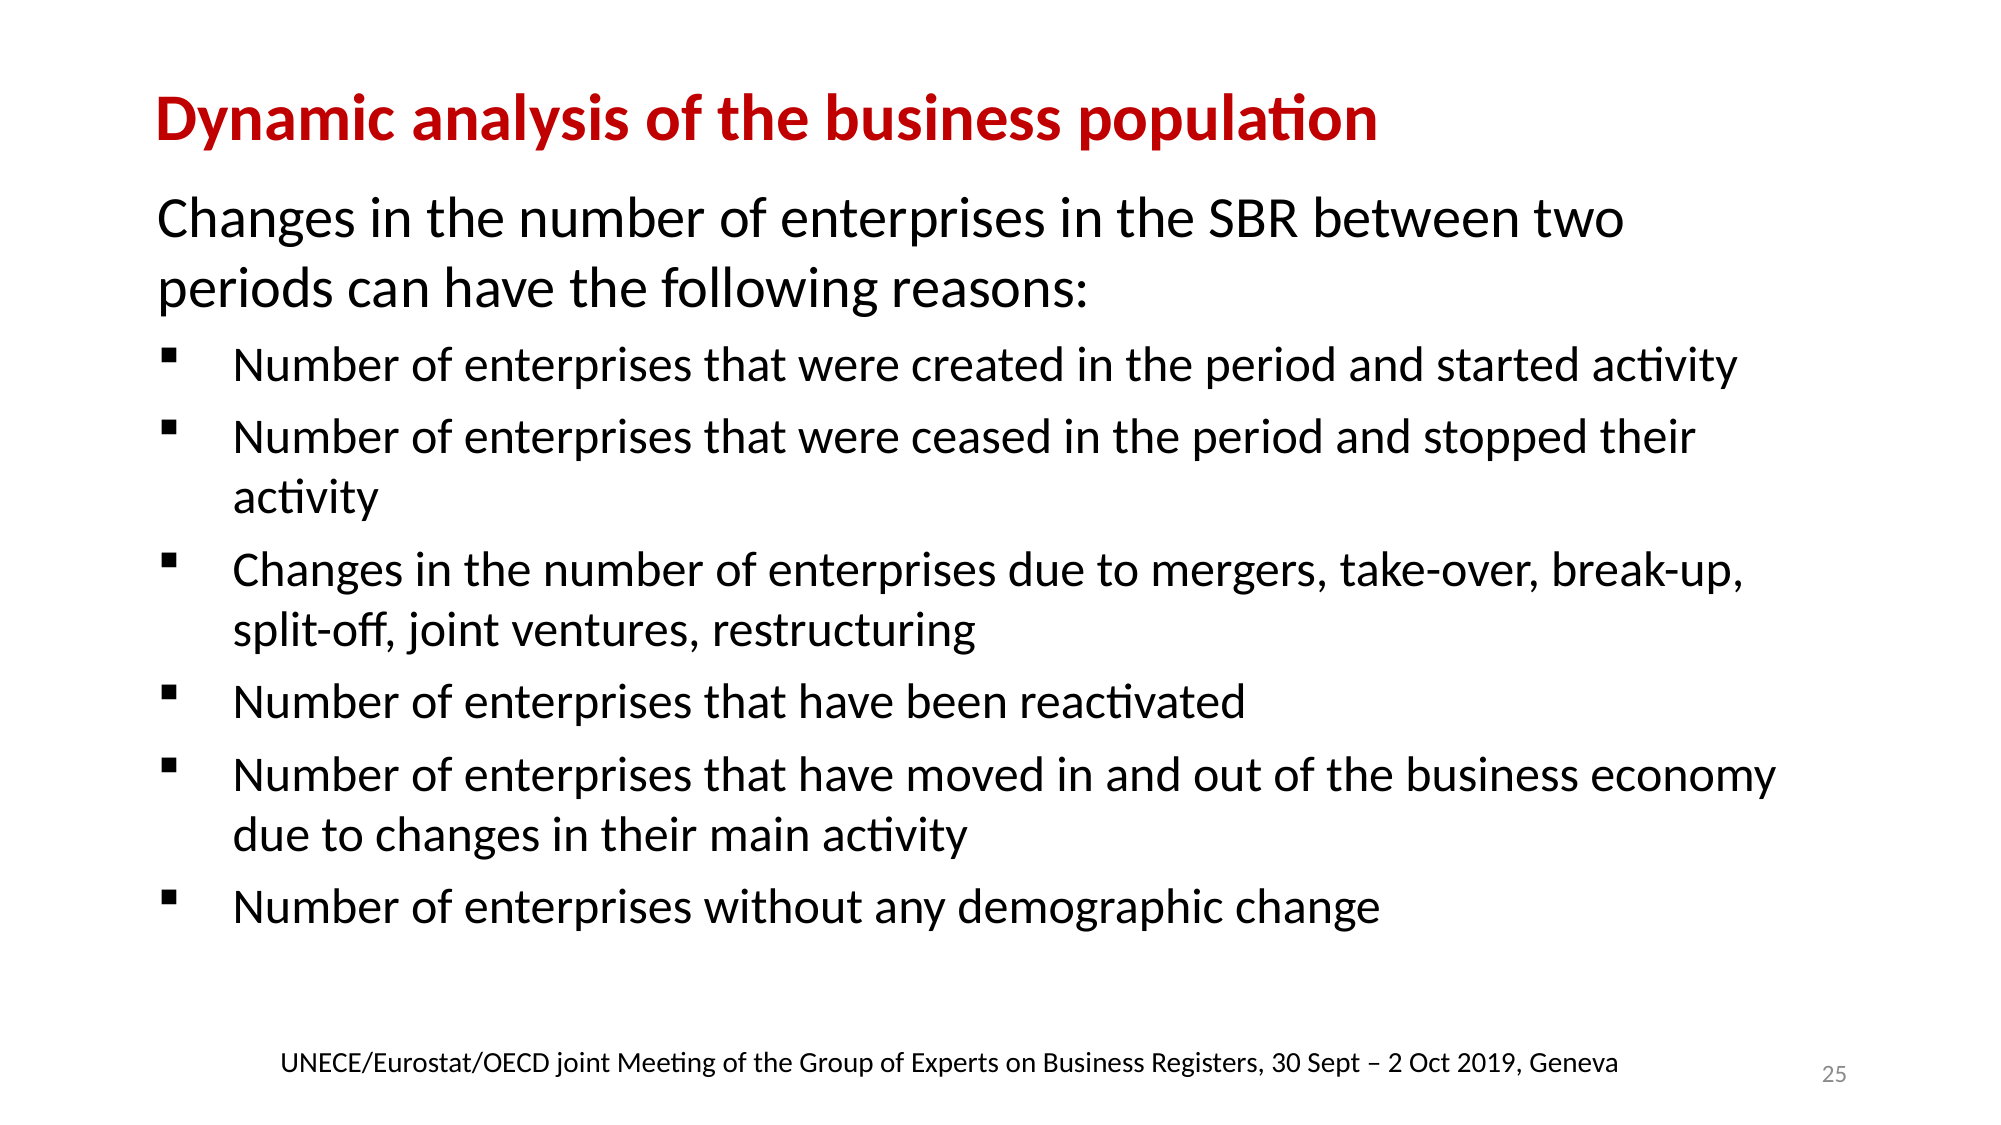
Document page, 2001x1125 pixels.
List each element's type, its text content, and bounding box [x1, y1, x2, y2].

text_box Changes in the number of enterprises in the SBR between two periods can have the following reasons: Number of enterprises that were created in the period and started activity Number of enterprises that were ceased in the period and stopped their activity Changes in the number of enterprises due to mergers, take-over, break-up, split-off, joint ventures, restructuring Number of enterprises that have been reactivated Number of enterprises that have moved in and out of the business economy due to changes in their main activity Number of enterprises without any demographic change [142, 171, 1808, 942]
slide_number 25 [1412, 1042, 1863, 1103]
title Dynamic analysis of the business population [140, 71, 1646, 167]
footer UNECE/Eurostat/OECD joint Meeting of the Group of Experts on Business Registers, 30 Sept – 2 Oct 2019, Geneva [240, 1030, 1660, 1091]
